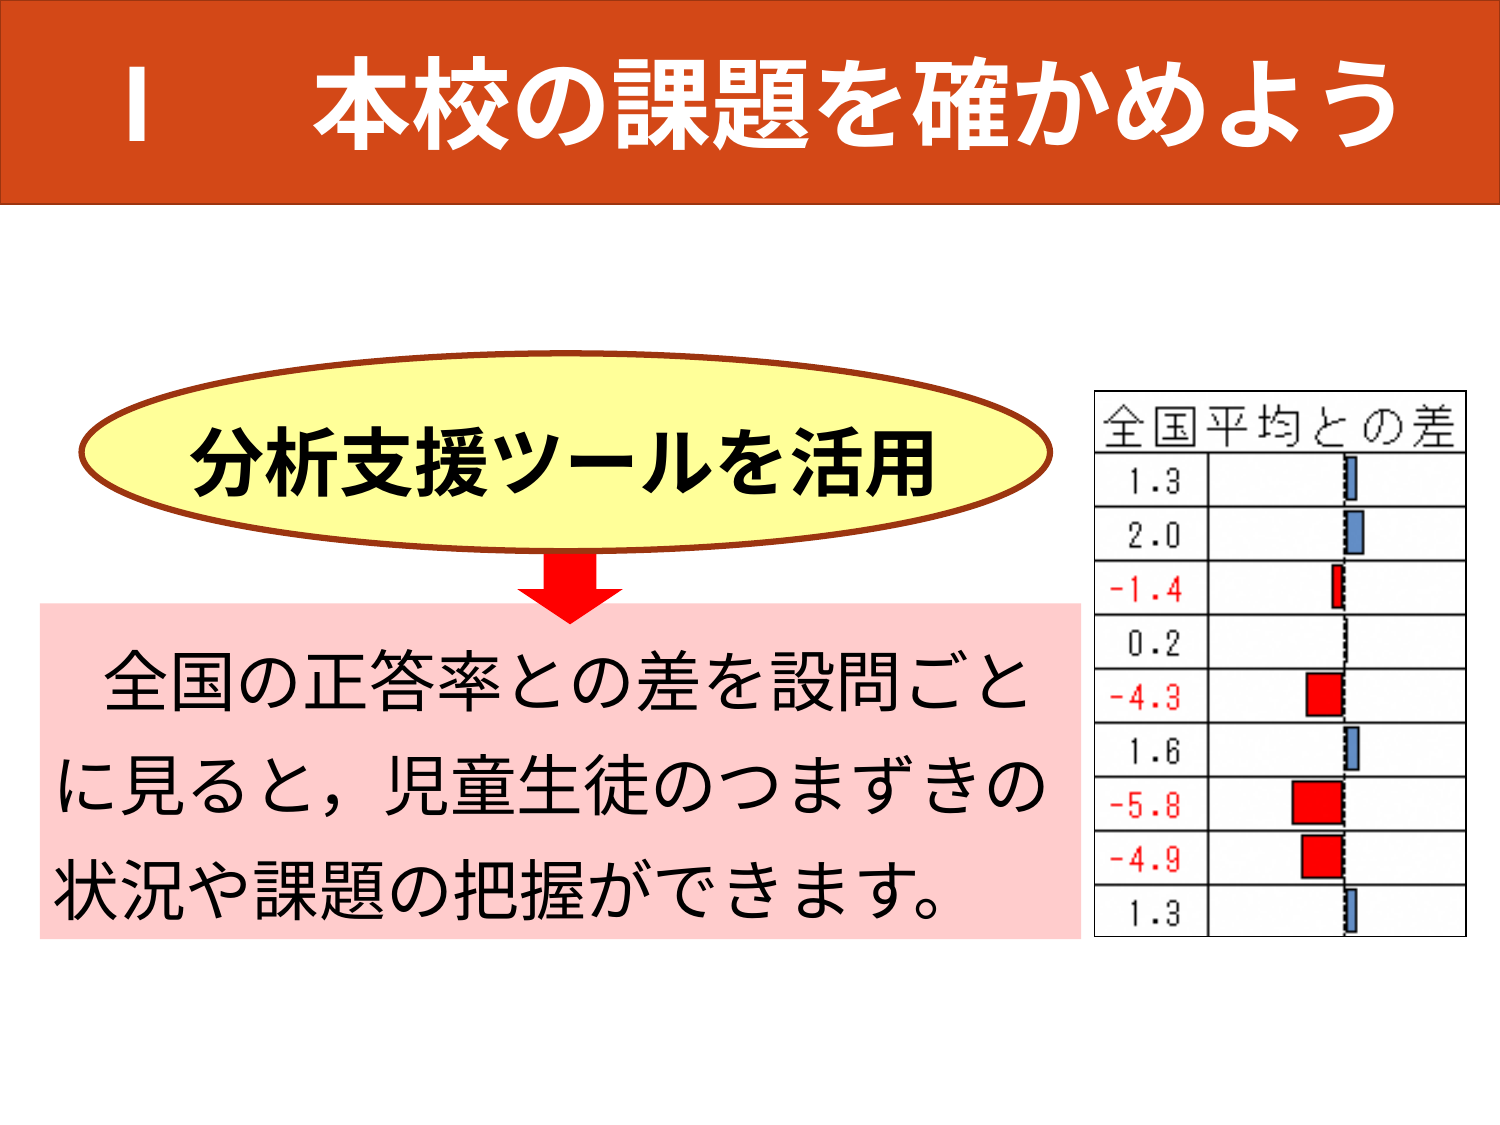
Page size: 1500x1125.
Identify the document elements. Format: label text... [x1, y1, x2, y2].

text_box [516, 552, 624, 626]
text_box [183, 514, 949, 553]
text_box [39, 602, 1082, 940]
text_box 分析支援ツールを活用 [107, 394, 994, 514]
text_box [80, 419, 107, 486]
text_box [170, 352, 961, 394]
text_box 全国の正答率との差を設問ごとに見ると，児童生徒のつまずきの状況や課題の把握ができます。 [37, 608, 1079, 936]
text_box [994, 404, 1052, 500]
text_box Ⅰ 本校の課題を確かめよう [0, 0, 1500, 205]
picture [1094, 391, 1466, 936]
